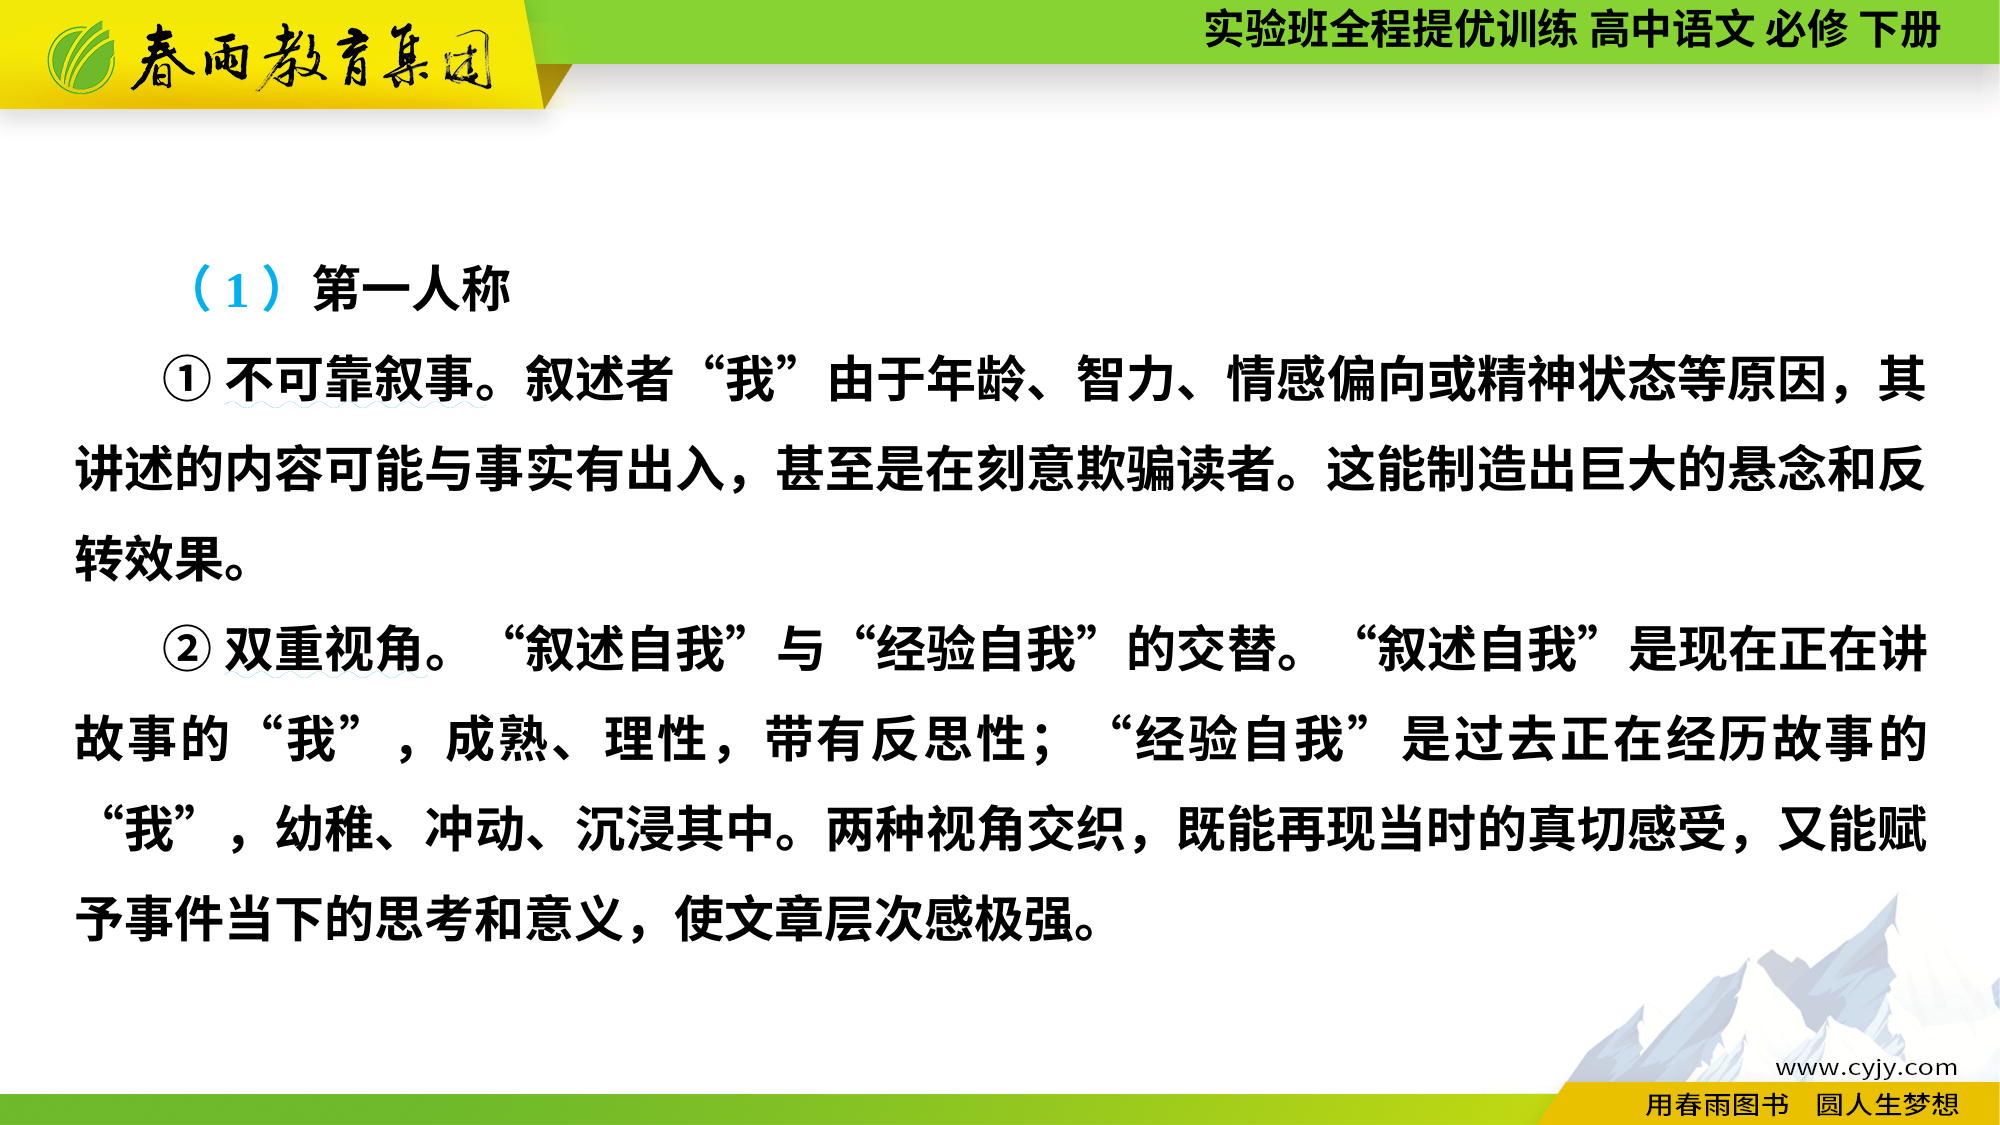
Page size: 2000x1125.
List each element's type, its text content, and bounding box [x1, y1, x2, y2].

picture [0, 0, 2000, 1125]
list （1）第一人称 ①不可靠叙事。叙述者“我”由于年龄、智力、情感偏向或精神状态等原因，其讲述的内容可能与事实有出入，甚至是在刻意欺骗读者。这能制造出巨大的悬念和反转效果。 ②双重视角。“叙述自我”与“经验自我”的交替。“叙述自我”是现在正在讲故事的“我”，成熟、理性，带有反思性；“经验自我”是过去正在经历故事的“我”，幼稚、冲动、沉浸其中。两种视角交织，既能再现当时的真切感受，又能赋予事件当下的思考和意义，使文章层次感极强。 [59, 219, 1944, 963]
